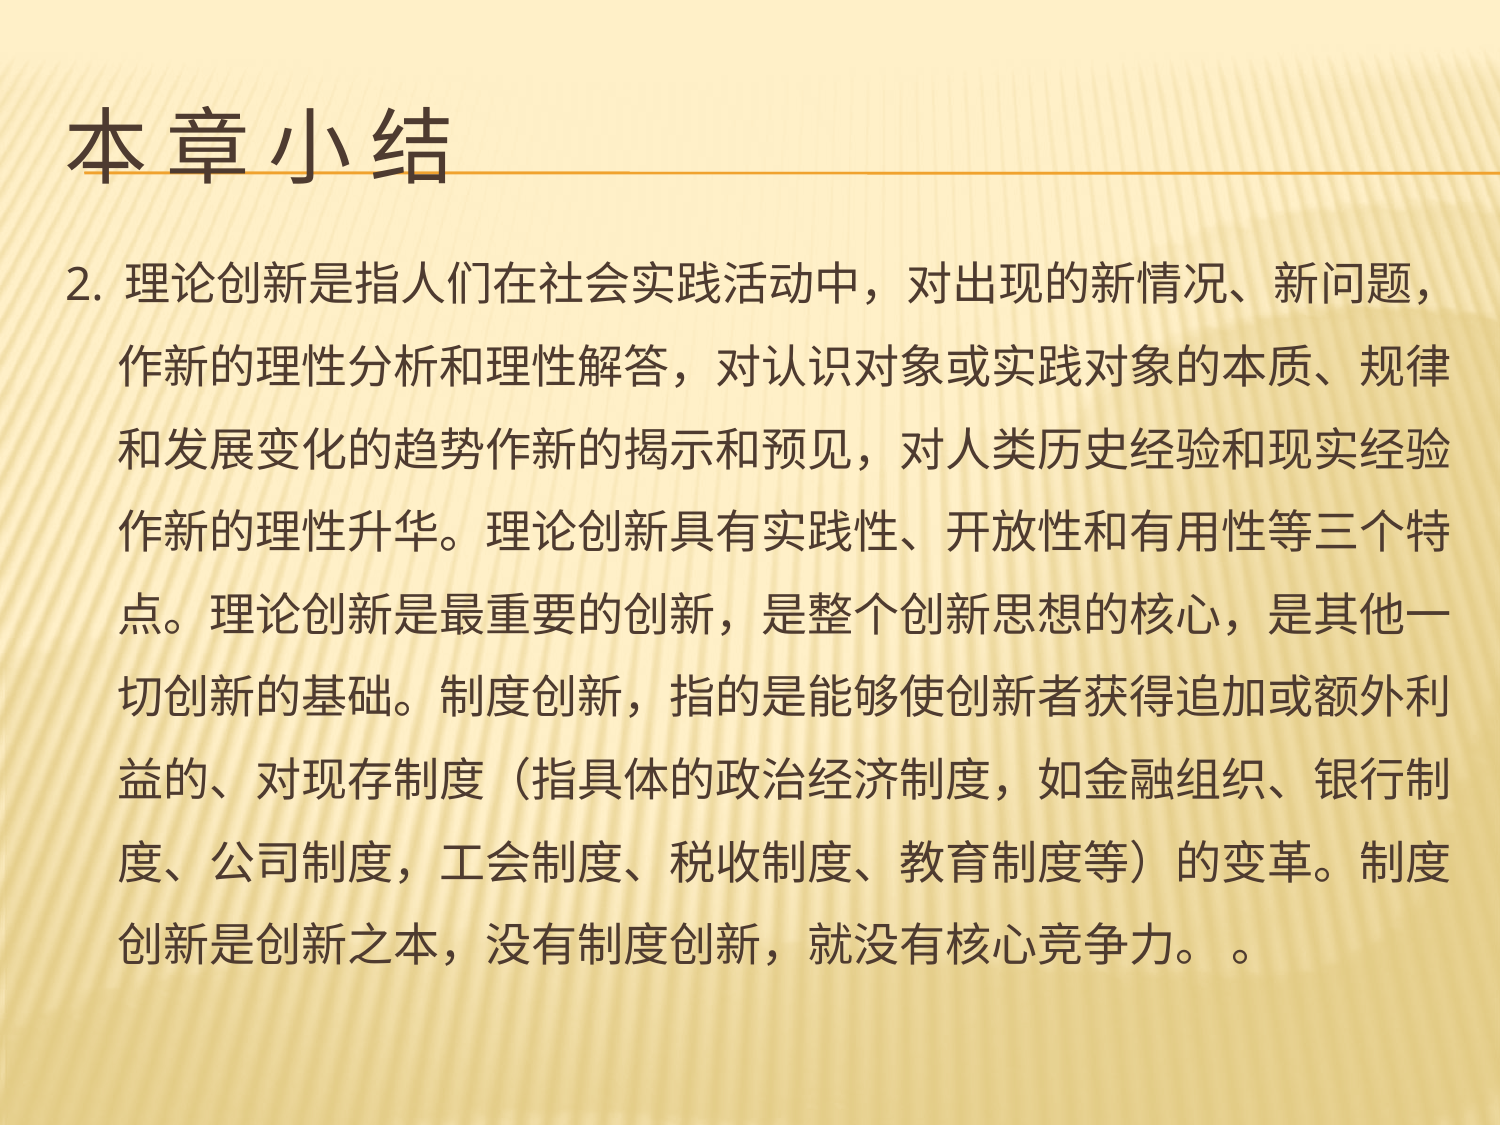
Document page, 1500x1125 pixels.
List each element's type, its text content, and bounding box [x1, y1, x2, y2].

list 2. 理论创新是指人们在社会实践活动中，对出现的新情况、新问题，作新的理性分析和理性解答，对认识对象或实践对象的本质、规律和发展变化的趋势作新的揭示和预见，对人类历史经验和现实经验作新的理性升华。理论创新具有实践性、开放性和有用性等三个特点。理论创新是最重要的创新，是整个创新思想的核心，是其他一切创新的基础。制度创新，指的是能够使创新者获得追加或额外利益的、对现存制度（指具体的政治经济制度，如金融组织、银行制度、公司制度，工会制度、税收制度、教育制度等）的变革。制度创新是创新之本，没有制度创新，就没有核心竞争力。 。 [49, 219, 1476, 1048]
title 本 章 小 结 [50, 75, 1475, 213]
